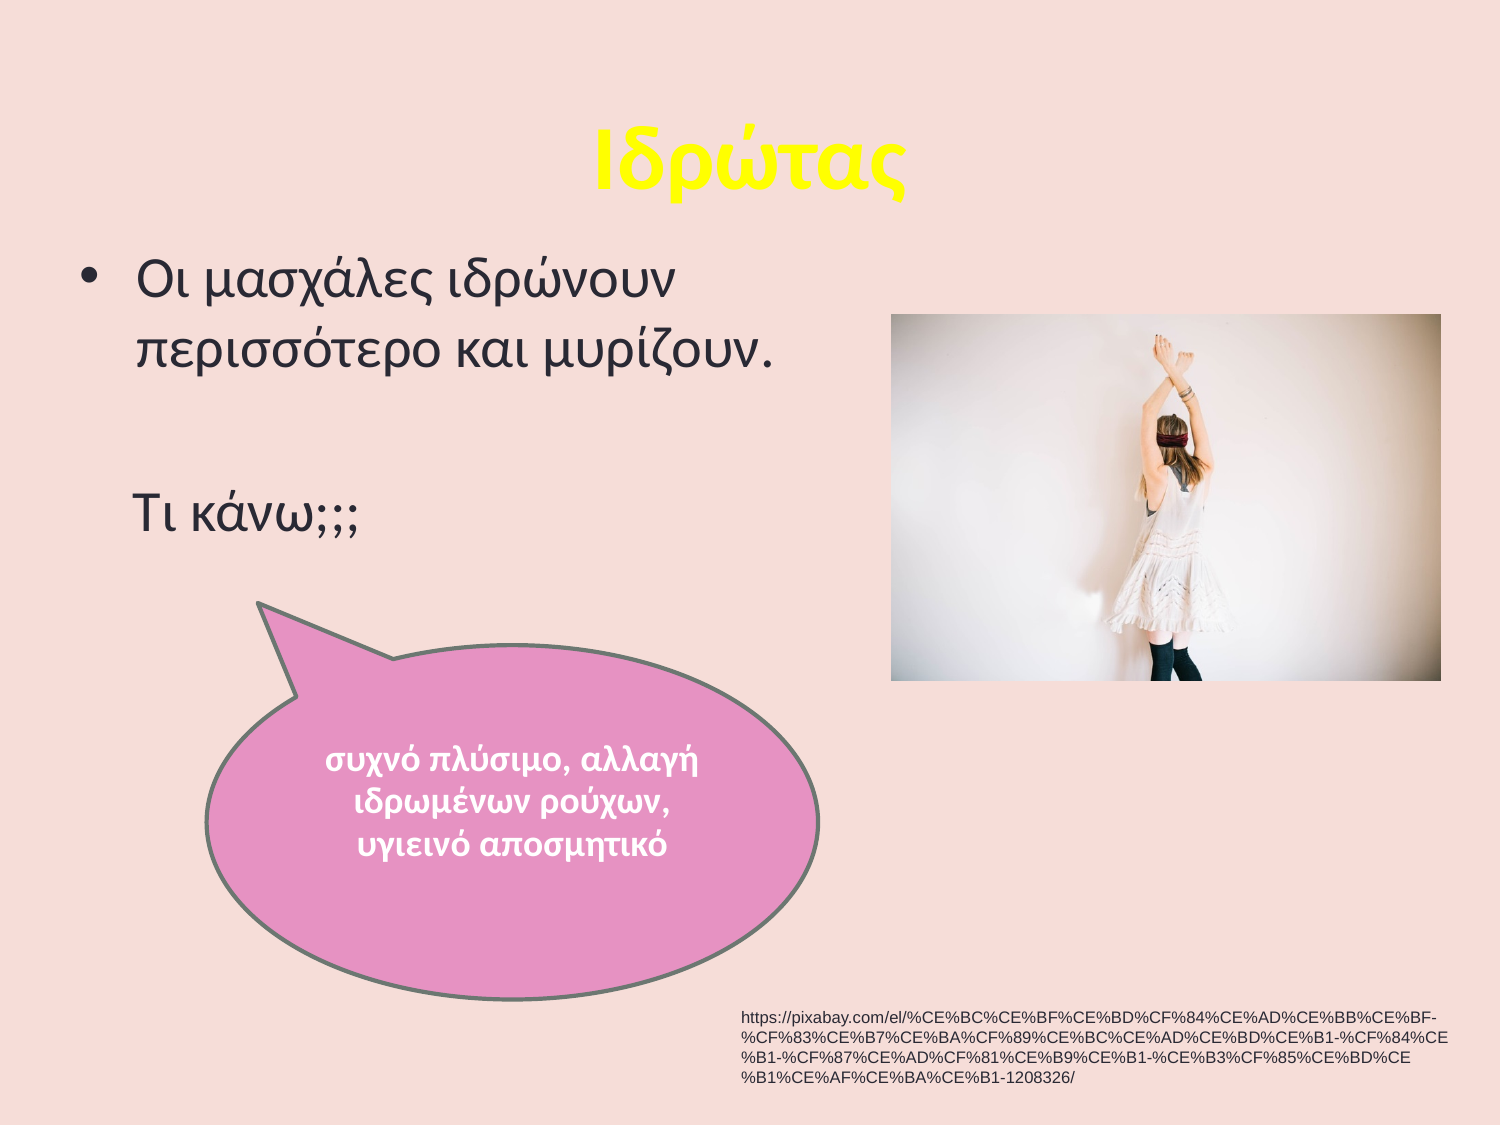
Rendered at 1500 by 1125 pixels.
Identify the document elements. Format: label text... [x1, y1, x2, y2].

list Οι μασχάλες ιδρώνουν περισσότερο και μυρίζουν. Τι κάνω;;; [64, 231, 930, 870]
picture [891, 314, 1442, 681]
text_box συχνό πλύσιμο, αλλαγή ιδρωμένων ρούχων, υγιεινό αποσμητικό [204, 601, 821, 1002]
text_box https://pixabay.com/el/%CE%BC%CE%BF%CE%BD%CF%84%CE%AD%CE%BB%CE%BF-%CF%83%CE%B7%CE%BA%CF%89%CE%BC%CE%AD%CE%BD%CE%B1-%CF%84%CE%B1-%CF%87%CE%AD%CF%81%CE%B9%CE%B1-%CE%B3%CF%85%CE%BD%CE%B1%CE%AF%CE%BA%CE%B1-1208326/ [726, 999, 1468, 1094]
title Ιδρώτας [74, 74, 1426, 232]
